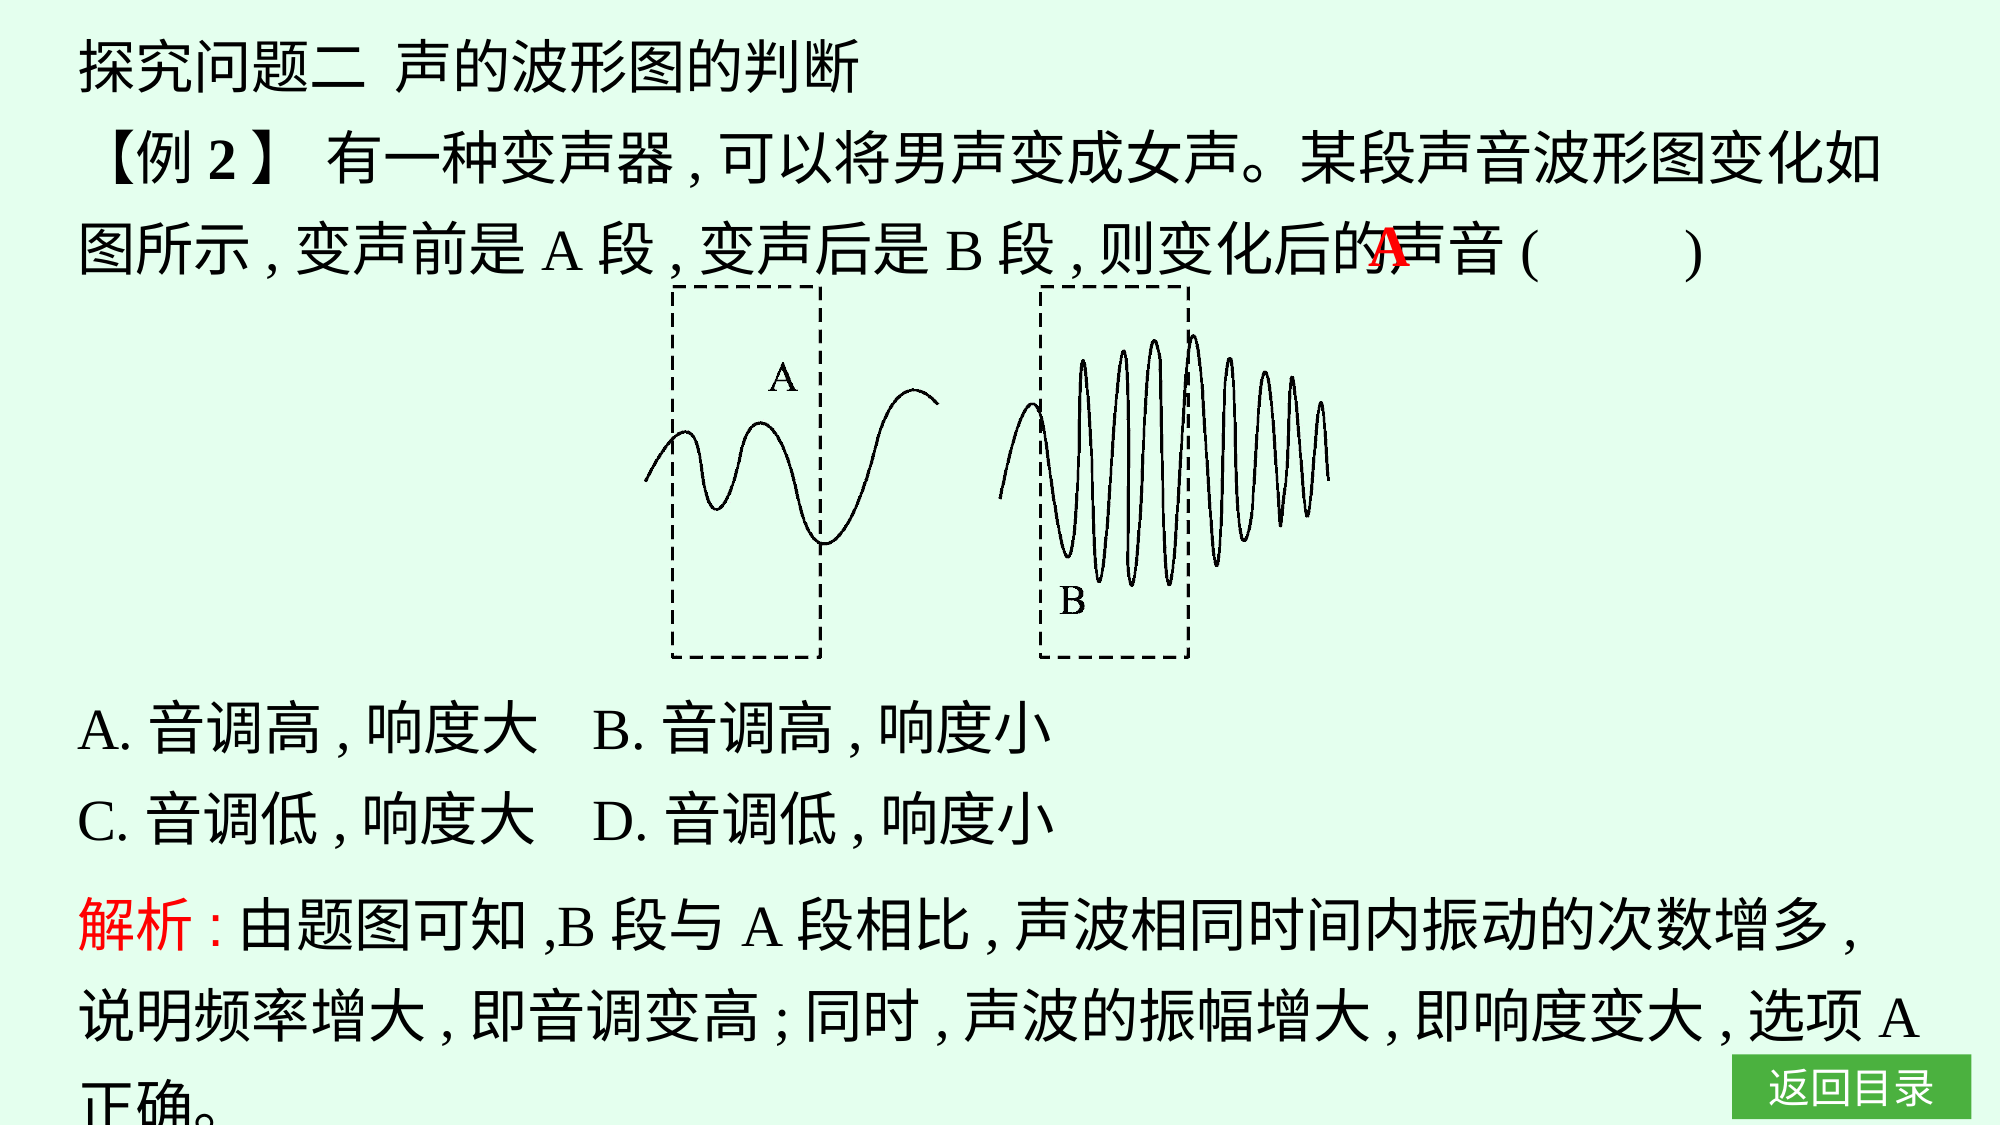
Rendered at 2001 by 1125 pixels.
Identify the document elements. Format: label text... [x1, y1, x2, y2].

text_box A [1353, 186, 1426, 286]
text_box A.音调高,响度大 B.音调高,响度小 C.音调低,响度大 D.音调低,响度小 [62, 662, 1938, 859]
text_box 探究问题二 声的波形图的判断 【例2】 有一种变声器,可以将男声变成女声。某段声音波形图变化如图所示,变声前是A段,变声后是B段,则变化后的声音( ) [62, 1, 1938, 290]
text_box 解析:由题图可知,B段与A段相比,声波相同时间内振动的次数增多,说明频率增大,即音调变高;同时,声波的振幅增大,即响度变大,选项A正确。 [62, 859, 1938, 1125]
picture [641, 283, 1332, 662]
